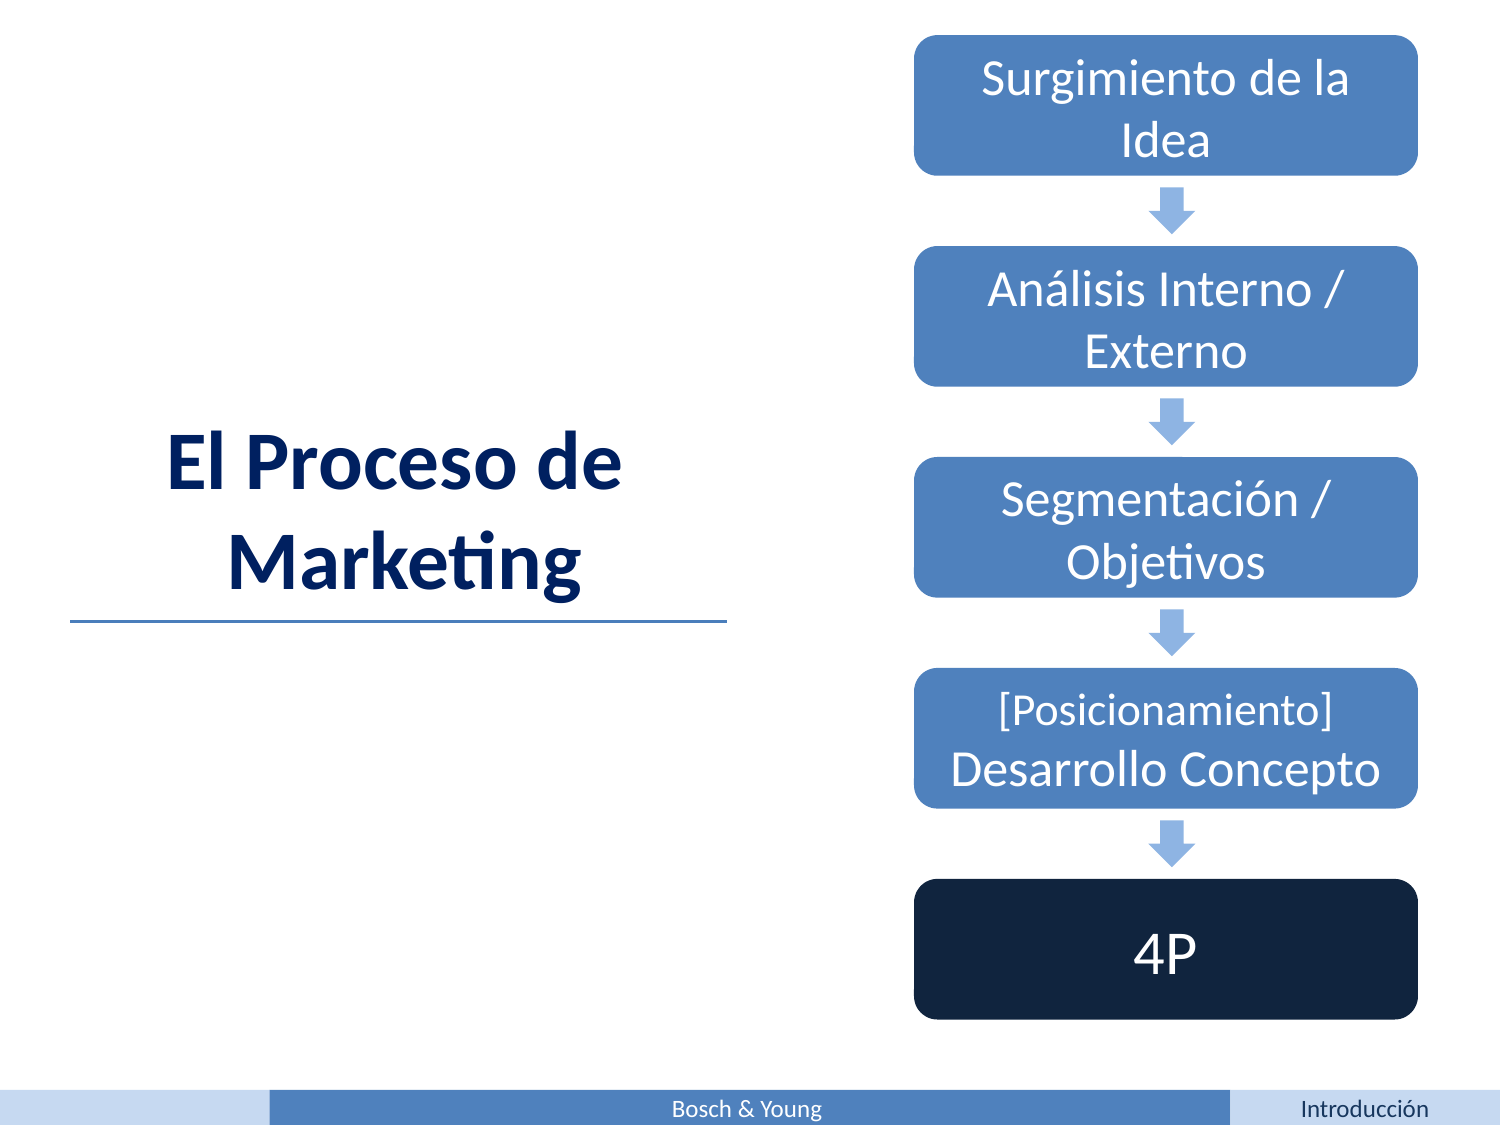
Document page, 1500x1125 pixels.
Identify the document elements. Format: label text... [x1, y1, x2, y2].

text_box 4P [911, 876, 1421, 1022]
text_box [Posicionamiento] Desarrollo Concepto [911, 665, 1421, 811]
text_box [1146, 185, 1198, 237]
text_box Surgimiento de la Idea [911, 32, 1421, 178]
text_box Introducción [1228, 1088, 1500, 1125]
text_box [0, 1088, 272, 1125]
text_box [1146, 607, 1198, 659]
text_box Segmentación / Objetivos [911, 454, 1421, 600]
text_box Bosch & Young [272, 1088, 1228, 1125]
text_box [1146, 818, 1198, 870]
text_box Análisis Interno / Externo [911, 243, 1421, 389]
text_box El Proceso de Marketing [0, 398, 879, 614]
text_box [1146, 396, 1198, 448]
